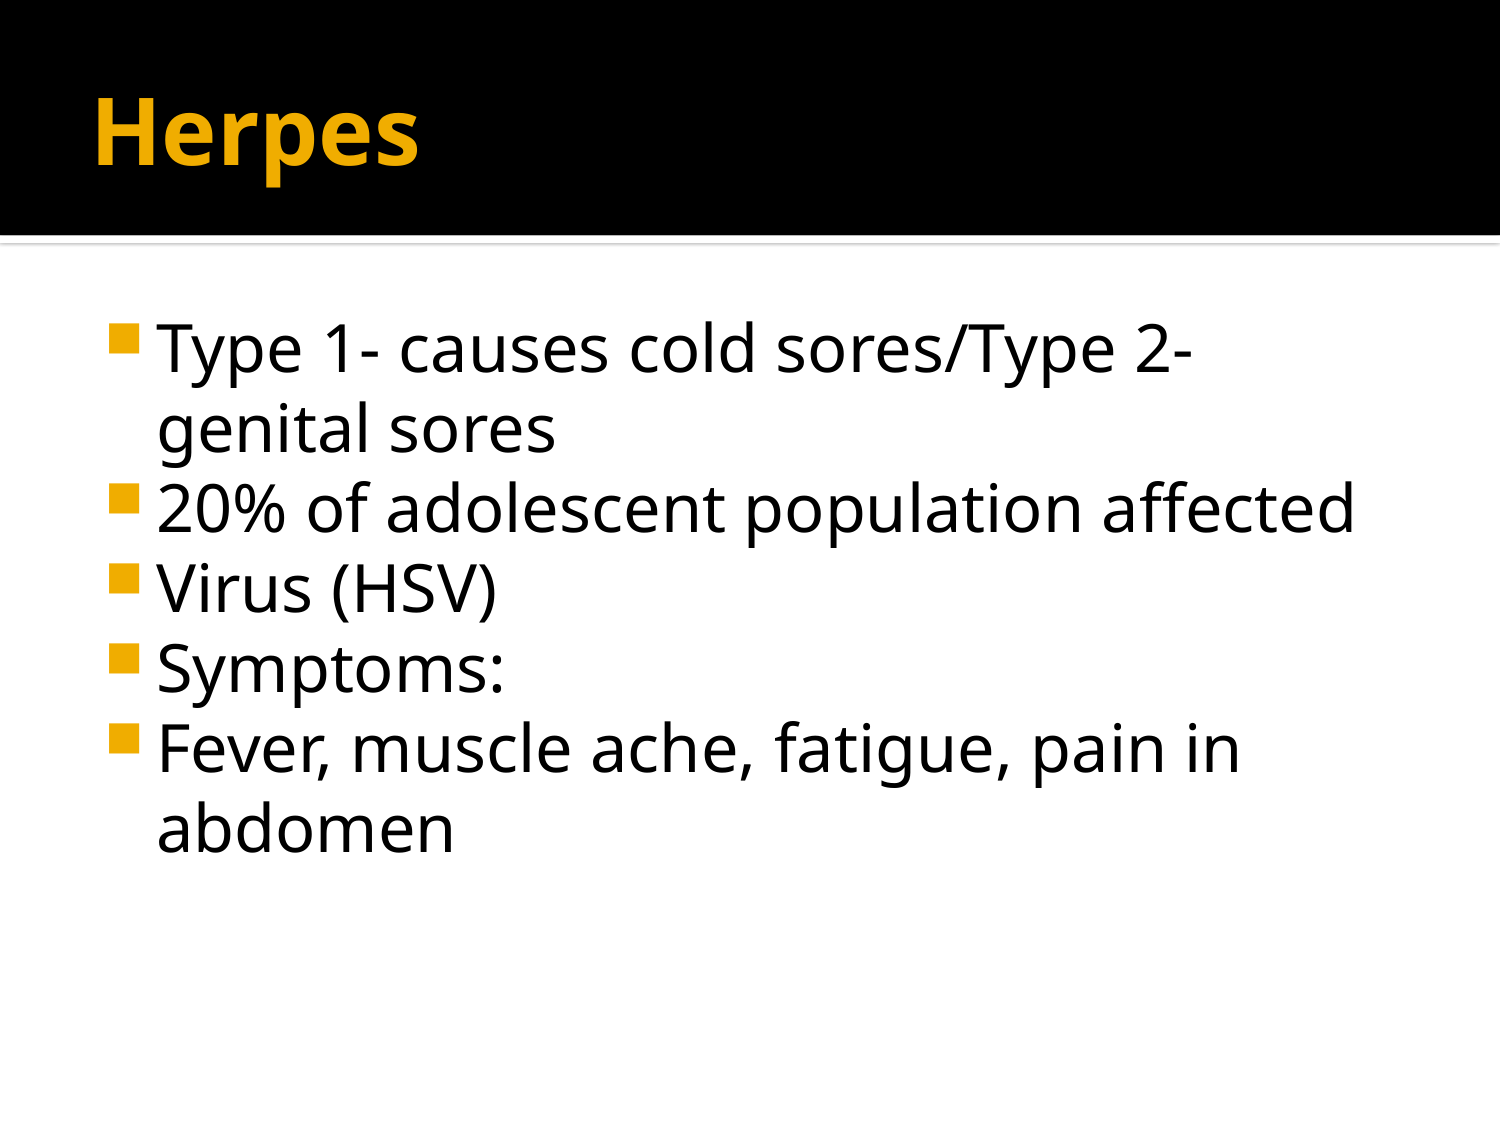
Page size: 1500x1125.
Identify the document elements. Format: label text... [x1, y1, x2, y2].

list Type 1- causes cold sores/Type 2- genital sores 20% of adolescent population affected Virus (HSV) Symptoms: Fever, muscle ache, fatigue, pain in abdomen [75, 291, 1425, 1050]
title Herpes [75, 25, 1425, 231]
